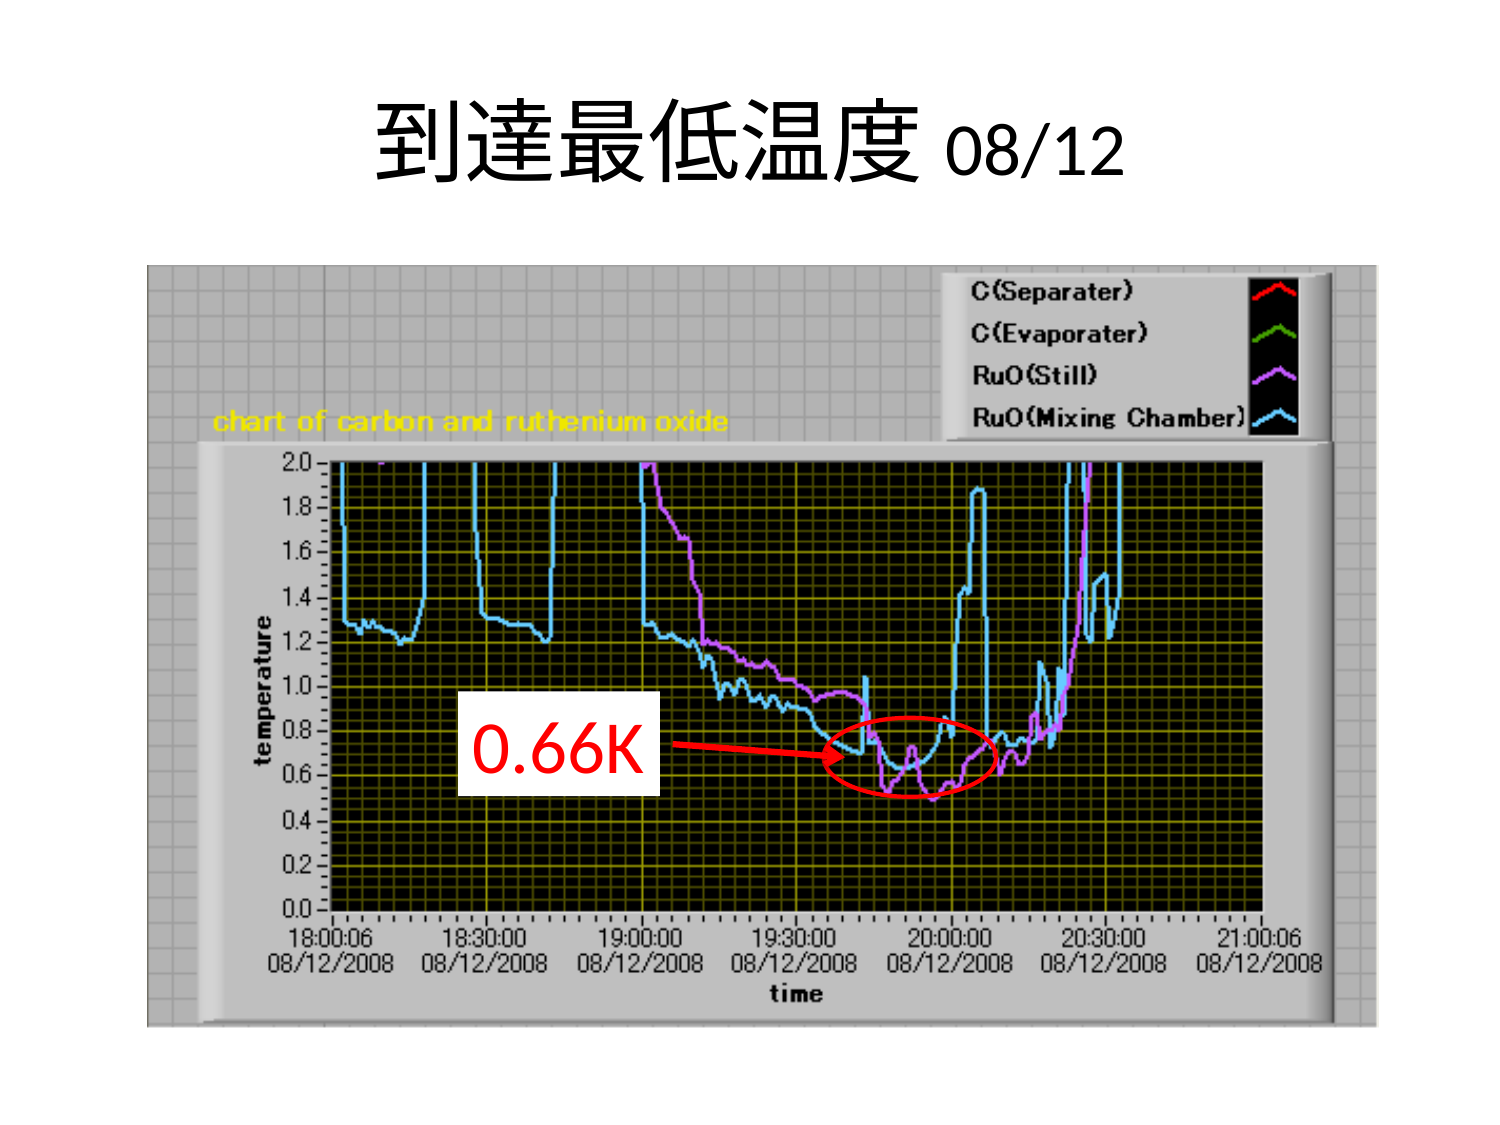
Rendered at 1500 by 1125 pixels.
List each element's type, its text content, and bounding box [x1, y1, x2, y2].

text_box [456, 691, 997, 798]
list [147, 265, 1379, 1032]
title 到達最低温度08/12 [75, 45, 1425, 233]
